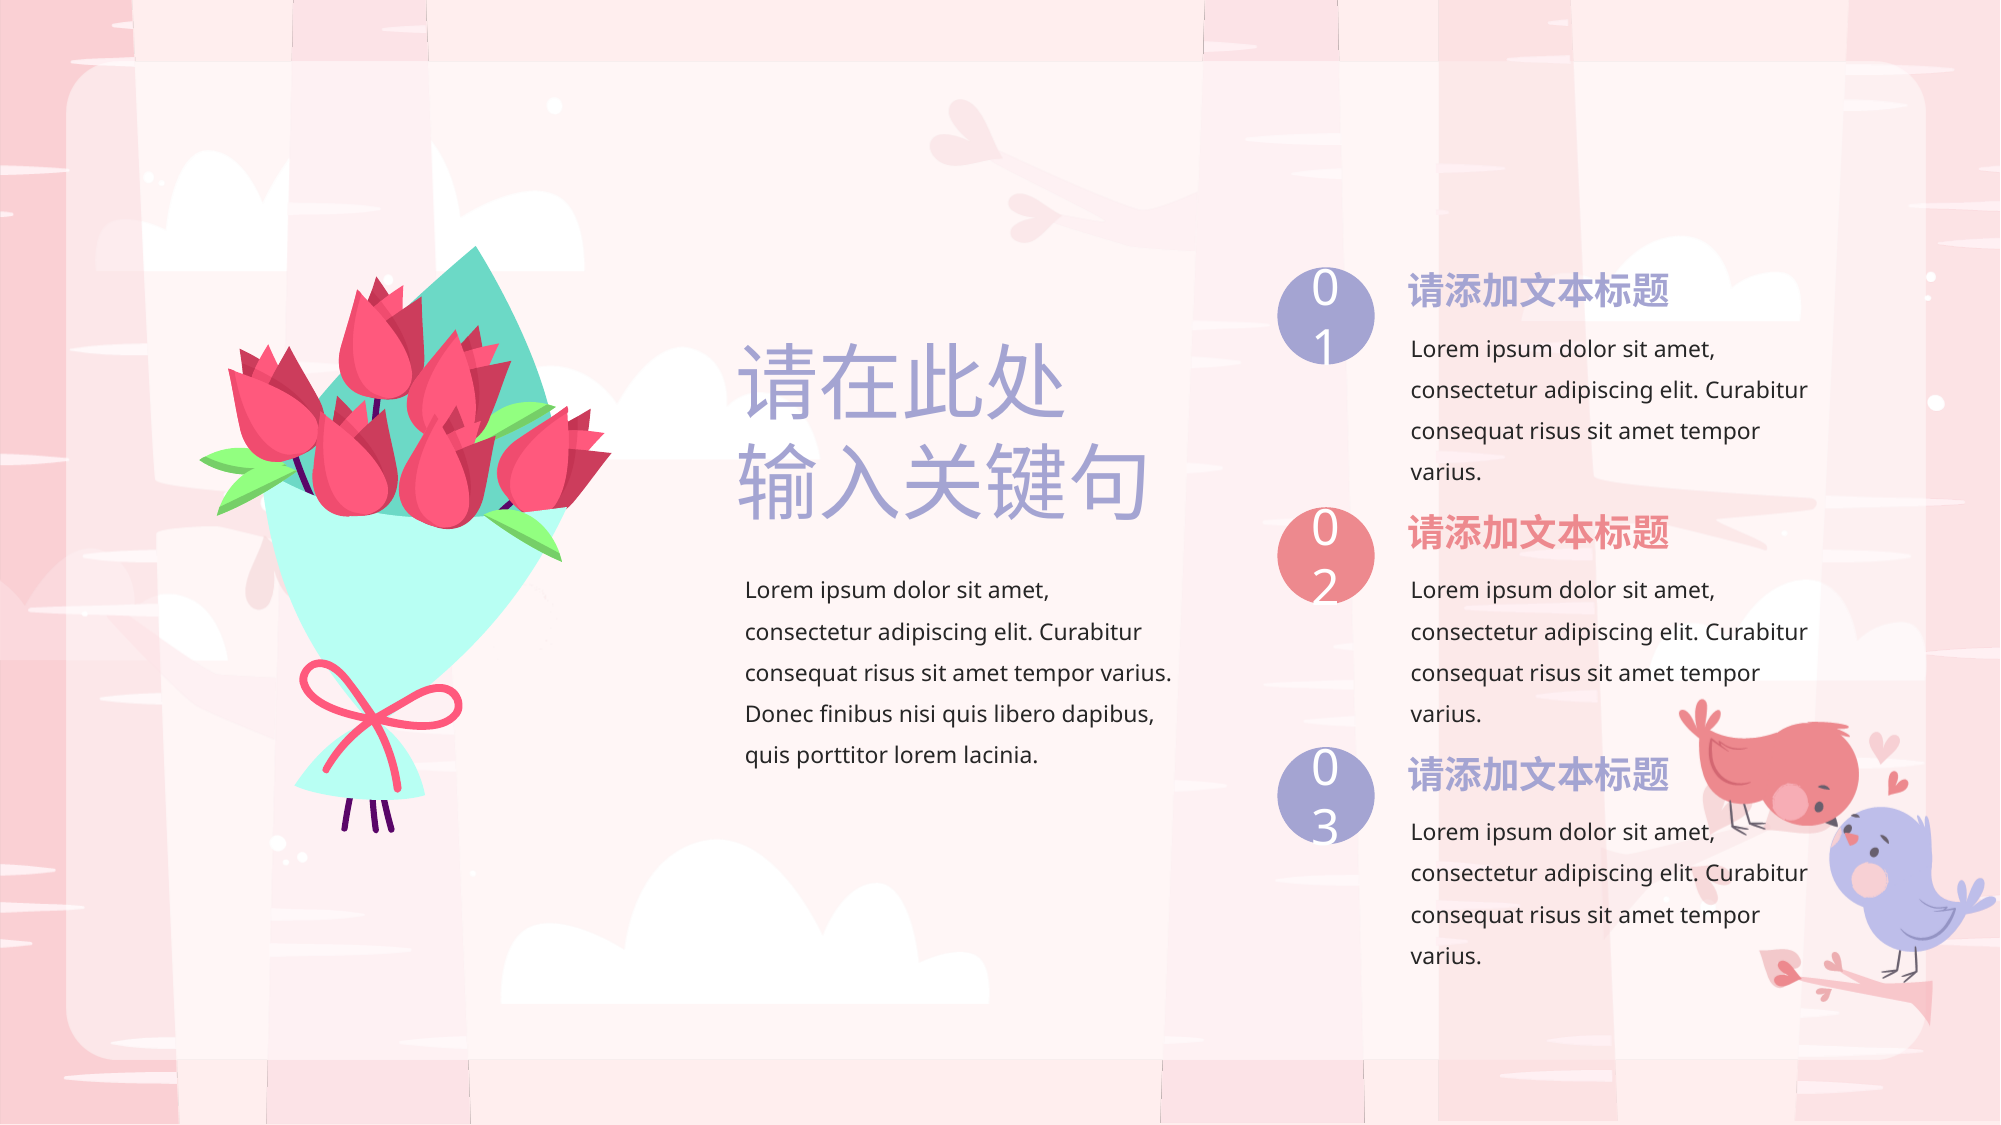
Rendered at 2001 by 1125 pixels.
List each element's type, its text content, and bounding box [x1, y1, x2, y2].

picture [0, 0, 2000, 1125]
text_box 02 [1276, 506, 1376, 606]
text_box 请添加文本标题 [1392, 743, 1685, 804]
text_box 01 [1276, 266, 1376, 366]
text_box 03 [1276, 746, 1376, 846]
text_box 请添加文本标题 [1392, 259, 1685, 320]
text_box 请添加文本标题 [1392, 501, 1685, 562]
text_box Lorem ipsum dolor sit amet, consectetur adipiscing elit. Curabitur consequat risus sit amet tempor varius. [1410, 320, 1821, 451]
text_box Lorem ipsum dolor sit amet, consectetur adipiscing elit. Curabitur consequat risus sit amet tempor varius. Donec finibus nisi quis libero dapibus, quis porttitor lorem lacinia. [744, 562, 1179, 775]
text_box Lorem ipsum dolor sit amet, consectetur adipiscing elit. Curabitur consequat risus sit amet tempor varius. [1410, 562, 1821, 693]
text_box Lorem ipsum dolor sit amet, consectetur adipiscing elit. Curabitur consequat risus sit amet tempor varius. [1410, 804, 1821, 935]
text_box 请在此处 输入关键句 [720, 322, 1179, 538]
